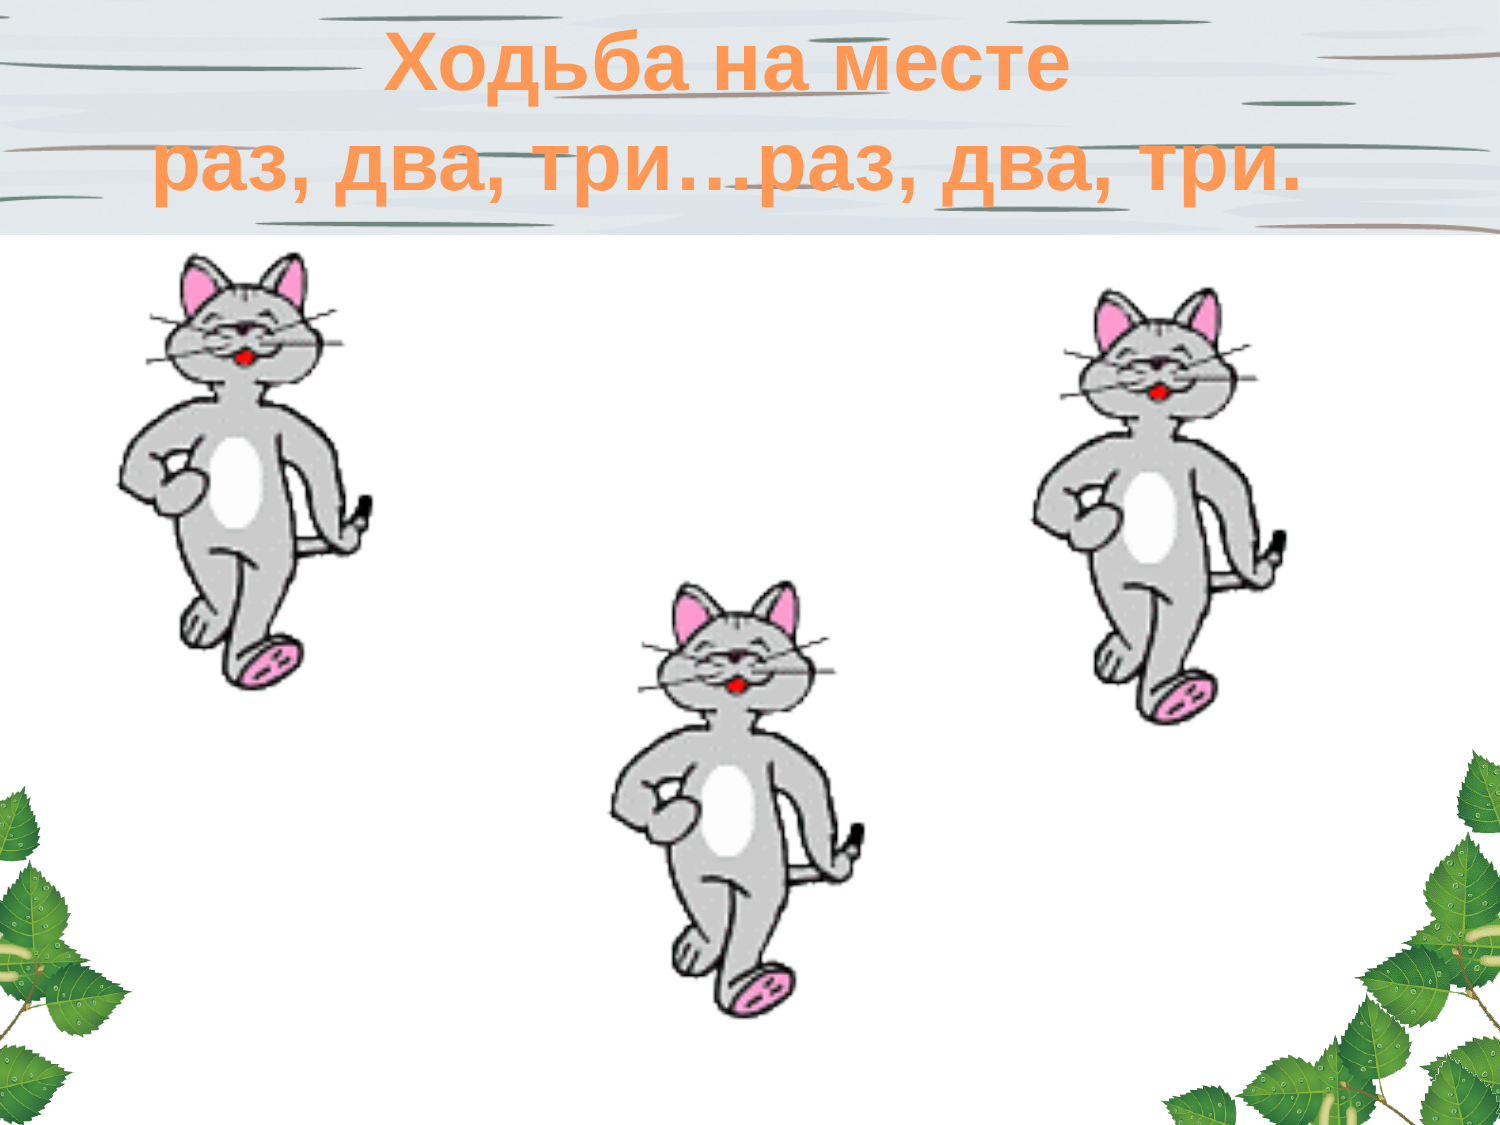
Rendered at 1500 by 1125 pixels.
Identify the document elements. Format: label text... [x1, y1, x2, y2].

picture [0, 0, 1500, 235]
picture [1019, 280, 1296, 735]
text_box Ходьба на месте раз, два, три…раз, два, три. [134, 0, 1321, 215]
picture [0, 785, 132, 1125]
picture [1160, 749, 1500, 1125]
picture [597, 573, 874, 1028]
picture [105, 245, 382, 700]
